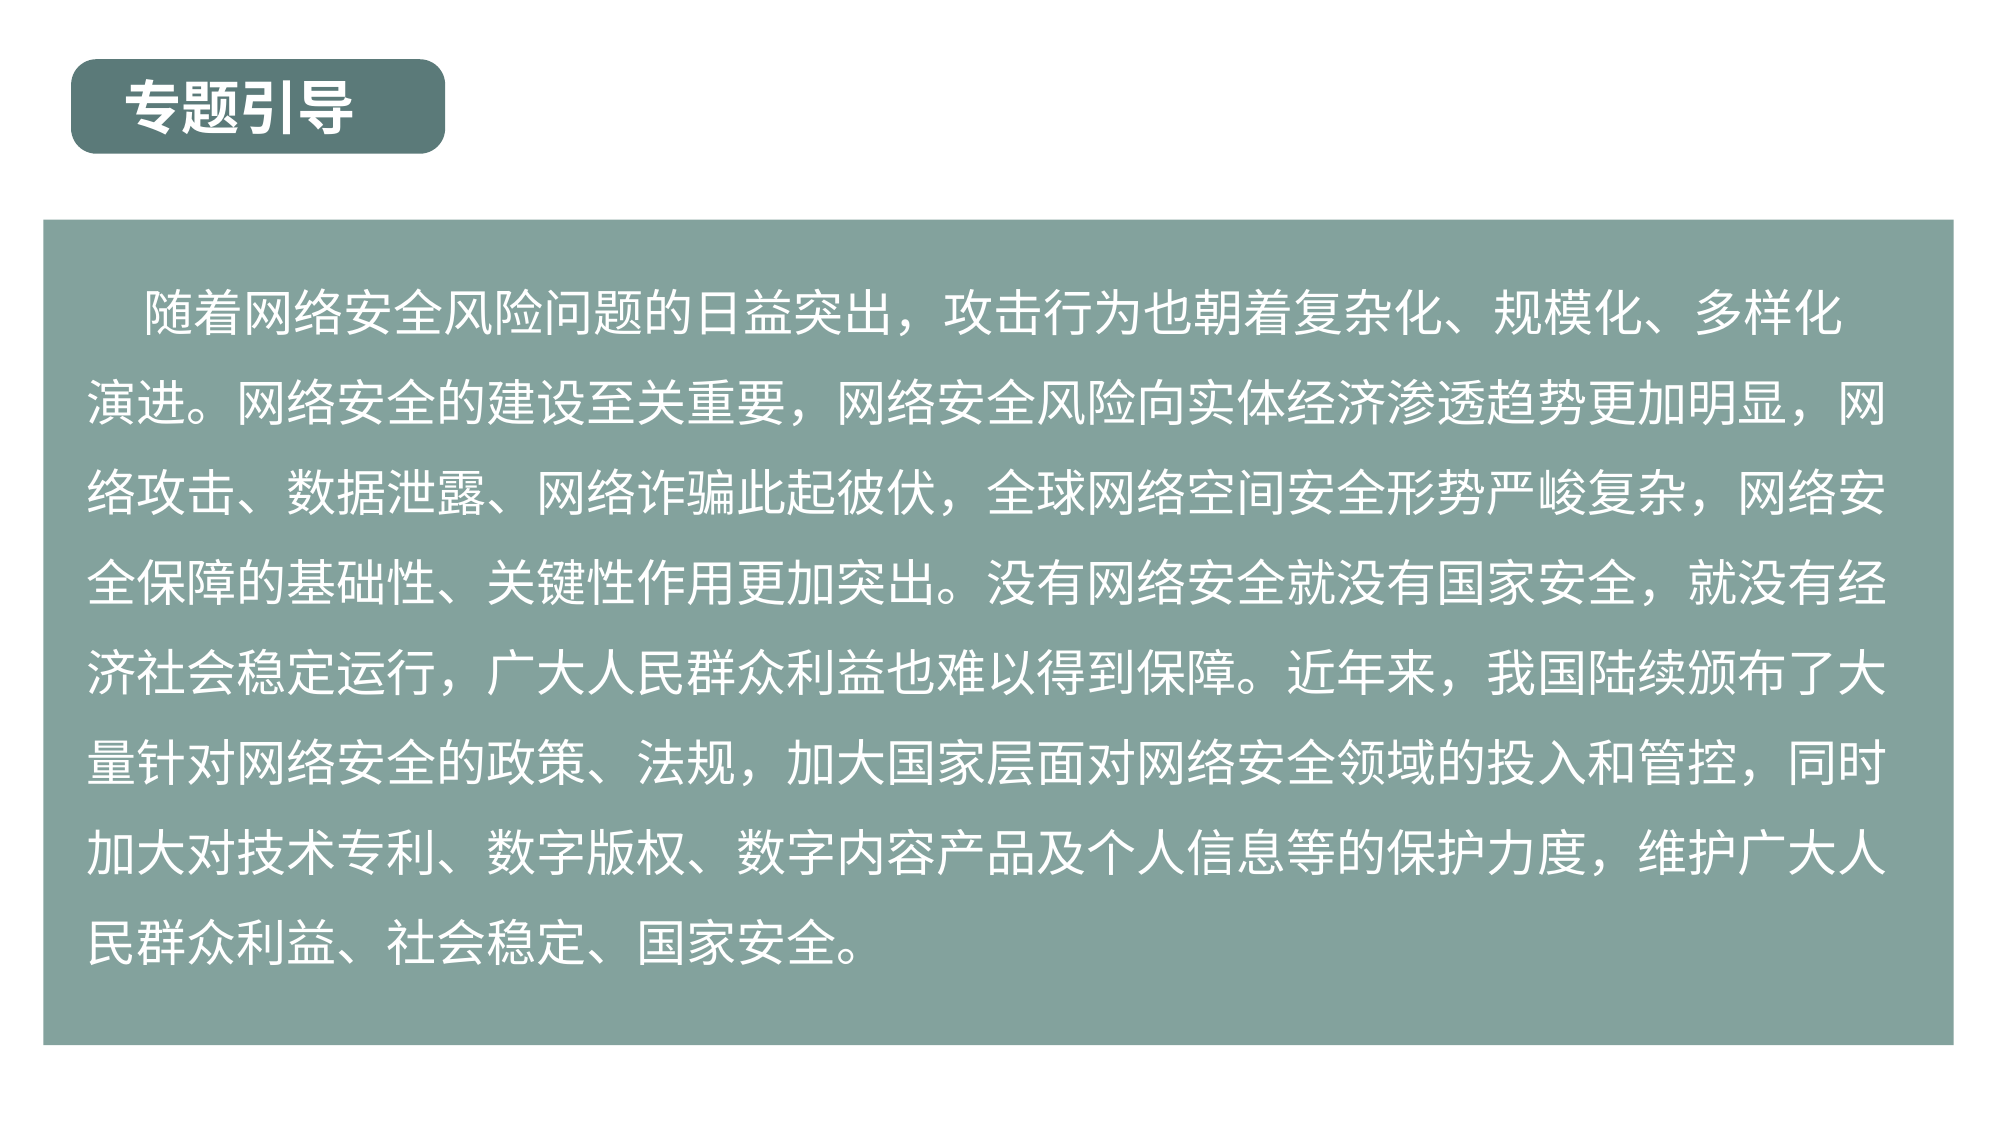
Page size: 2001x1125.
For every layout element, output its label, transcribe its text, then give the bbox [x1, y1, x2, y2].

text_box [43, 219, 1954, 1046]
text_box [70, 58, 447, 155]
text_box 专题引导 [108, 63, 408, 149]
